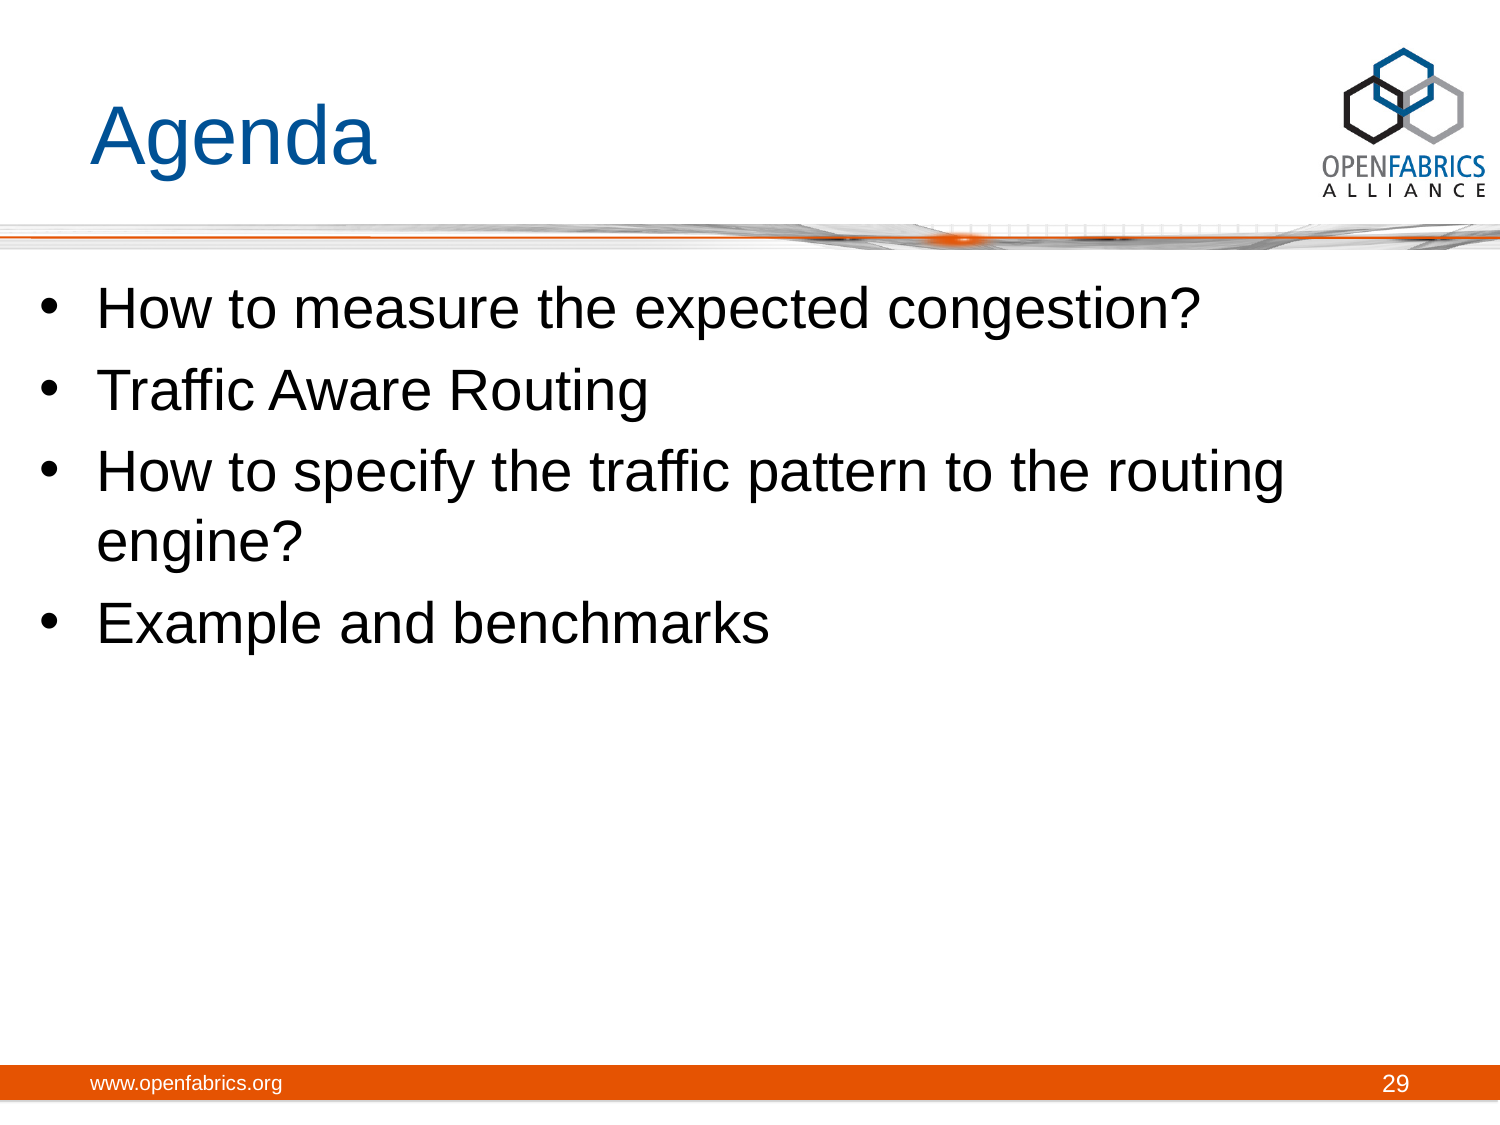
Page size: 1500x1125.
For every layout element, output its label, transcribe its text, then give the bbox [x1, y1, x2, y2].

picture [0, 239, 1500, 250]
title Agenda [74, 37, 1301, 226]
picture [0, 224, 1500, 236]
picture [1312, 37, 1494, 219]
footer www.openfabrics.org [75, 1052, 550, 1113]
list How to measure the expected congestion? Traffic Aware Routing How to specify the traffic pattern to the routing engine? Example and benchmarks [24, 262, 1426, 1026]
slide_number 29 [1074, 1052, 1425, 1113]
